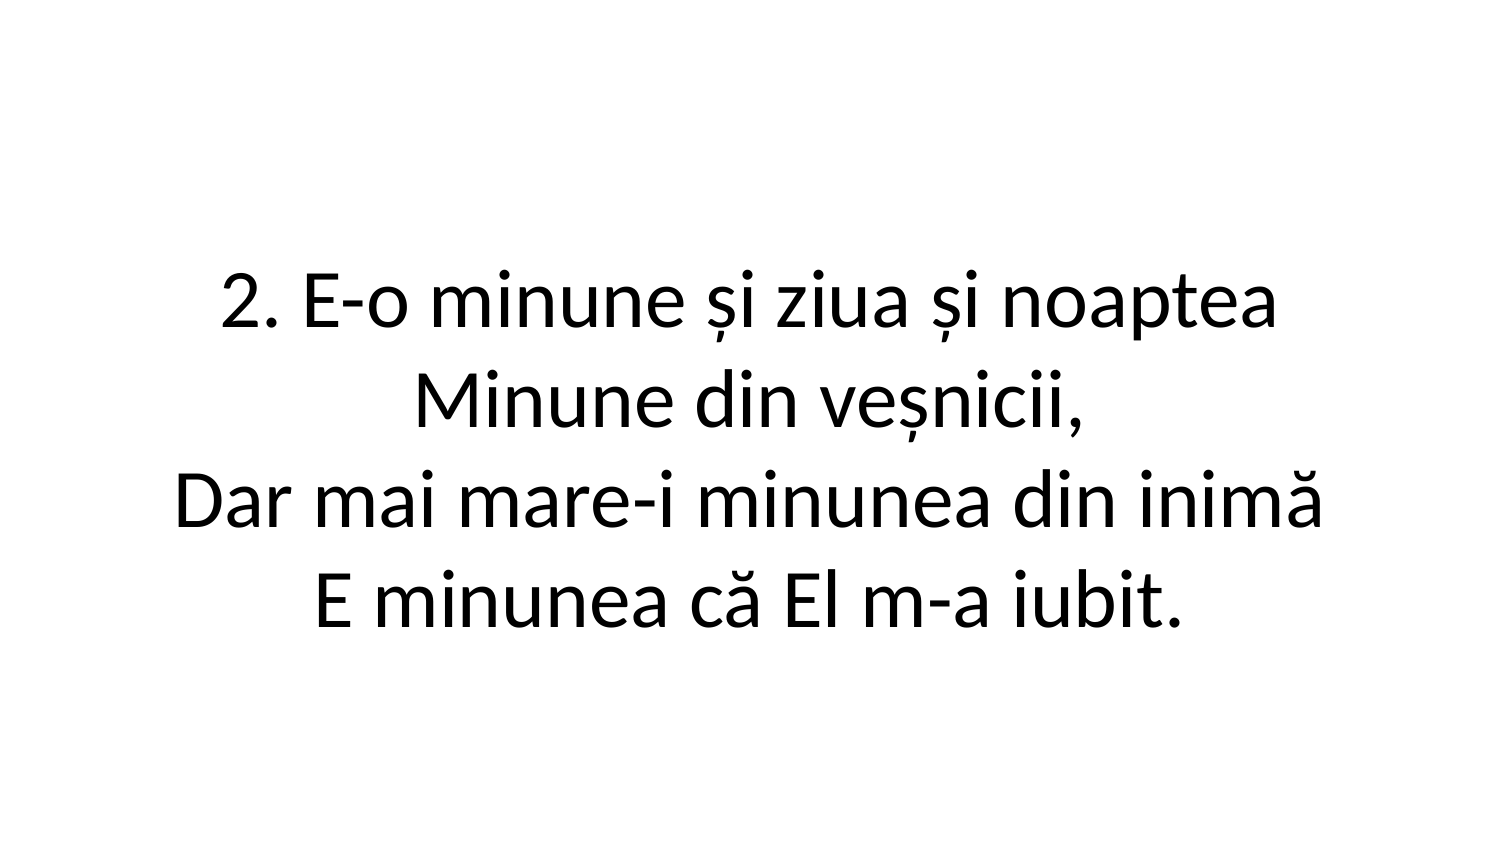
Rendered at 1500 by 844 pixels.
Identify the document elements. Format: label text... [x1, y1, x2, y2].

text_box 2. E-o minune și ziua și noaptea Minune din veșnicii, Dar mai mare-i minunea din inimă E minunea că El m-a iubit. [158, 192, 1342, 652]
